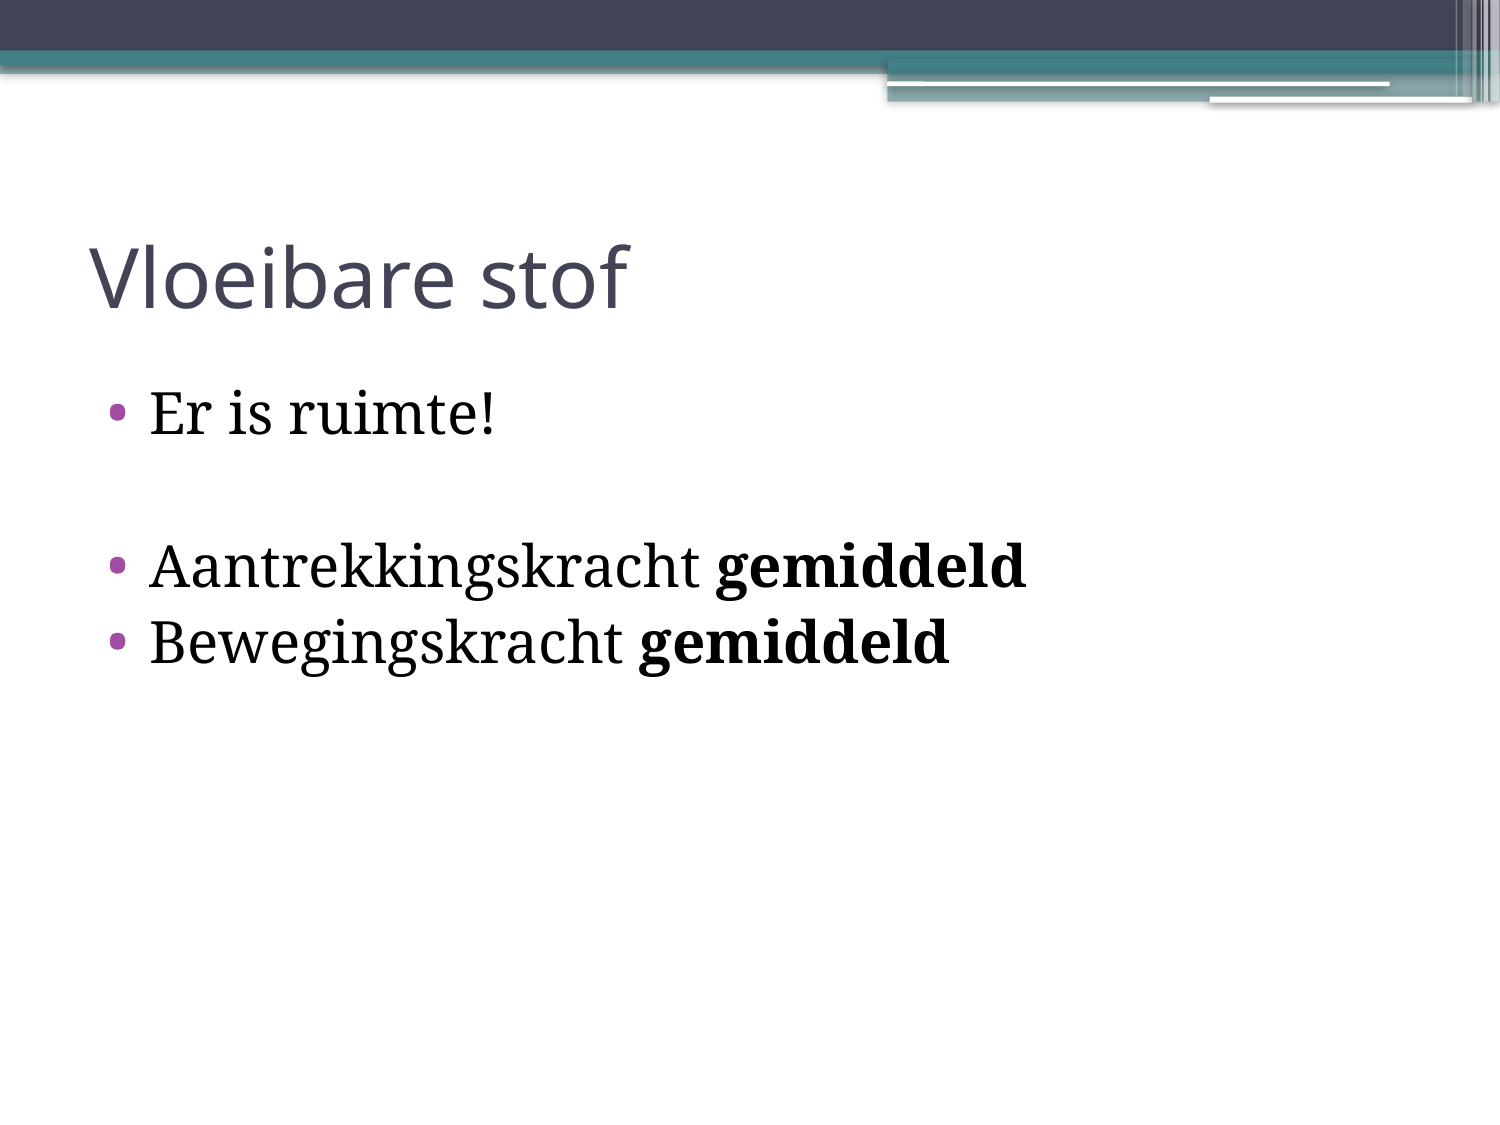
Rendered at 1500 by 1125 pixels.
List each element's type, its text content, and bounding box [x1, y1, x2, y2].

title Vloeibare stof [75, 187, 1425, 363]
list Er is ruimte! Aantrekkingskracht gemiddeld Bewegingskracht gemiddeld [75, 368, 1425, 1079]
